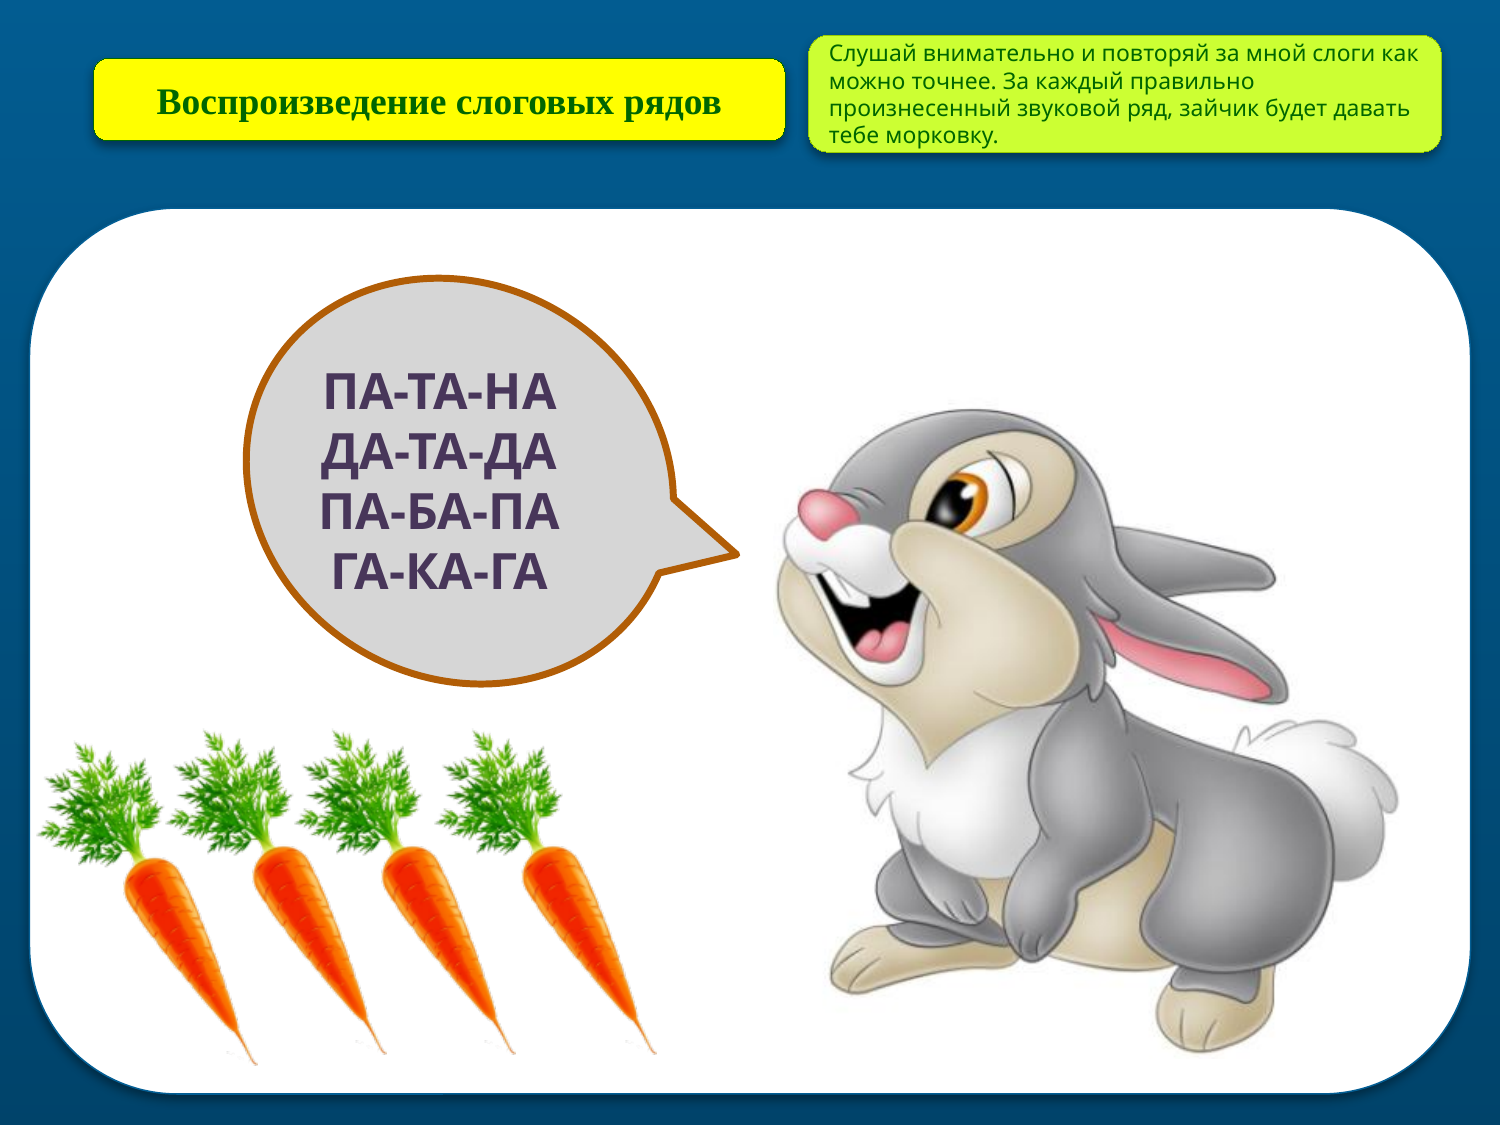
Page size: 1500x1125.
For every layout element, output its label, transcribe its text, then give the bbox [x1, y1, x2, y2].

text_box [302, 608, 644, 688]
picture [773, 386, 1406, 1059]
picture [34, 726, 657, 1070]
text_box ПА-ТА-НА ДА-ТА-ДА ПА-БА-ПА ГА-КА-ГА [187, 352, 692, 608]
text_box Слушай внимательно и повторяй за мной слоги как можно точнее. За каждый правильно произнесенный звуковой ряд, зайчик будет давать тебе морковку. [808, 35, 1442, 153]
text_box [0, 0, 1500, 1125]
text_box Воспроизведение слоговых рядов [93, 58, 786, 141]
text_box [692, 510, 741, 569]
text_box [28, 207, 1472, 1095]
text_box [278, 274, 616, 352]
